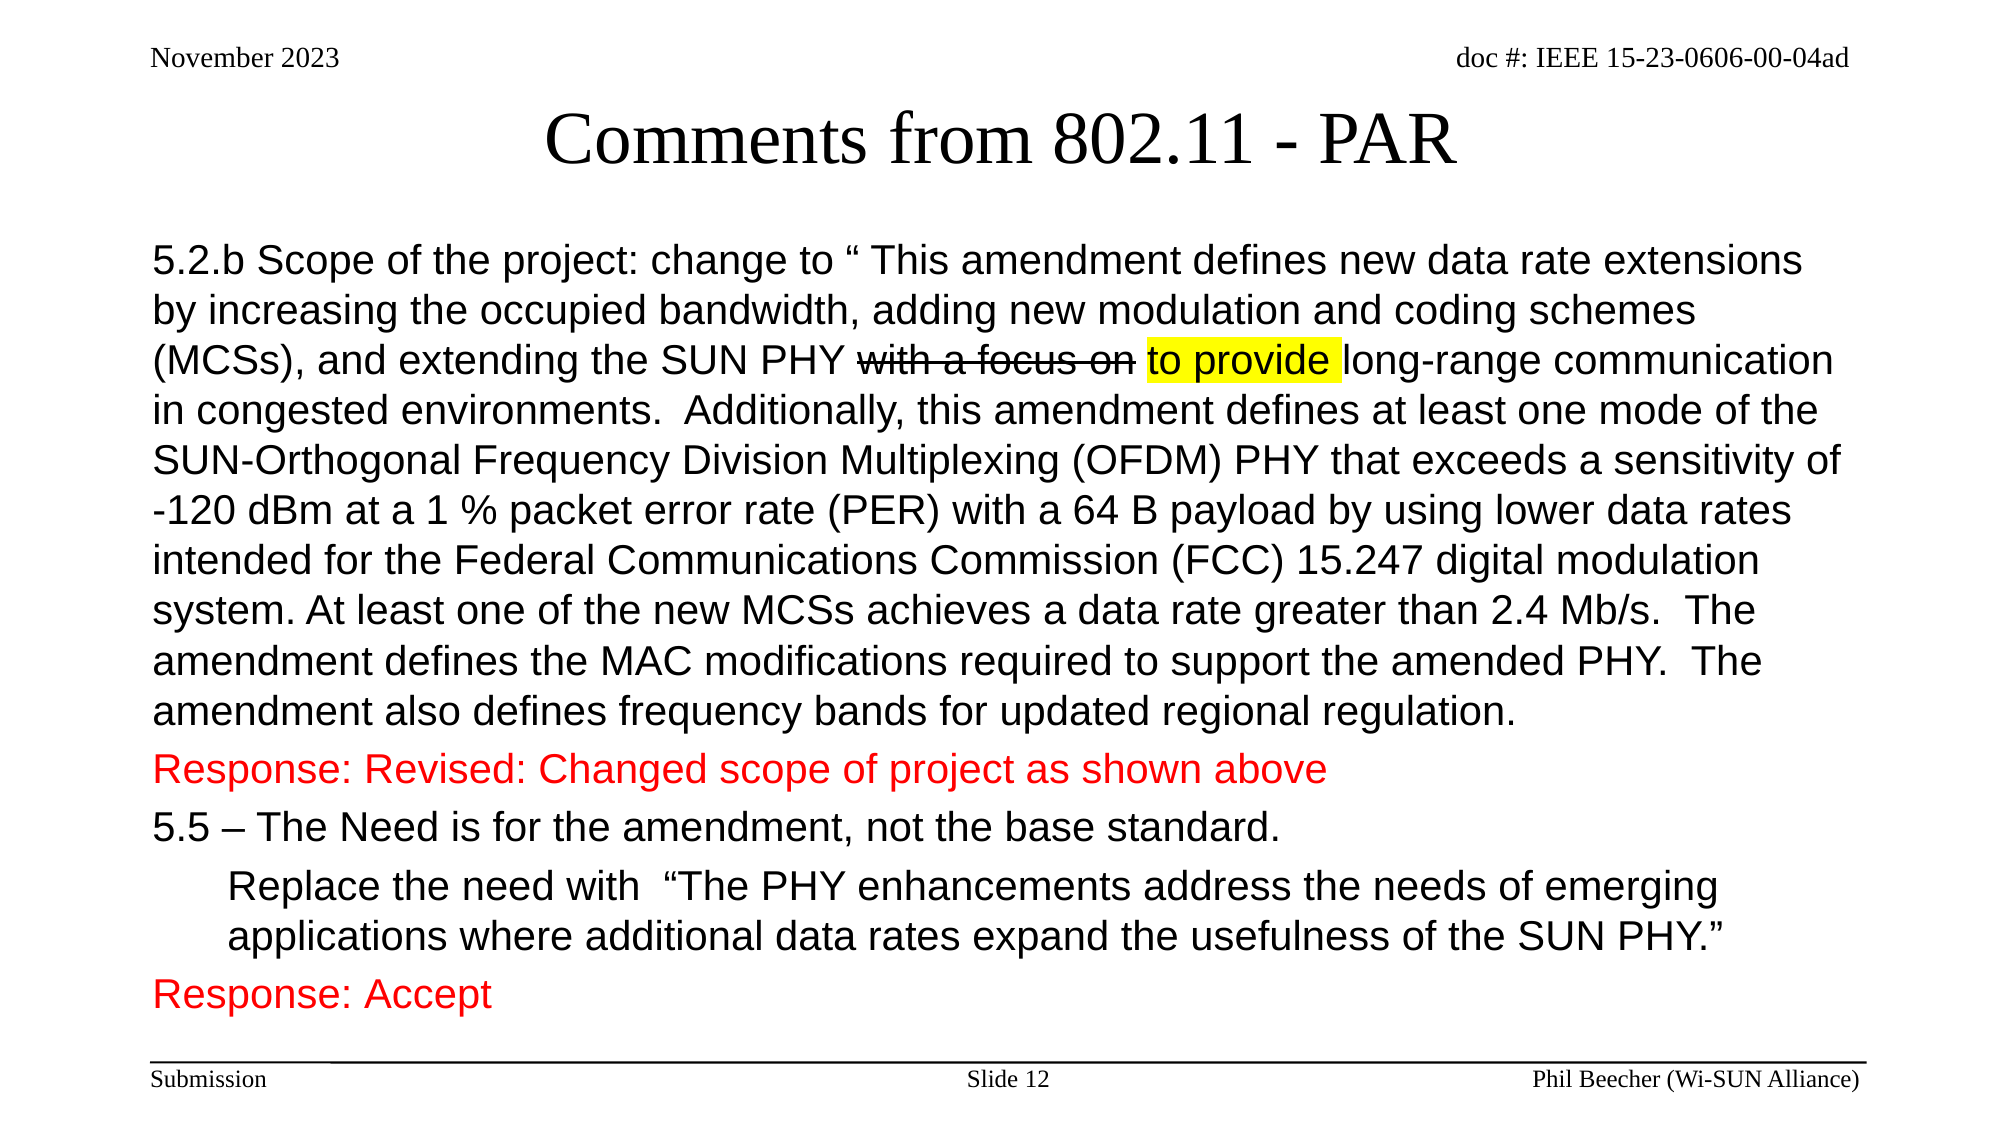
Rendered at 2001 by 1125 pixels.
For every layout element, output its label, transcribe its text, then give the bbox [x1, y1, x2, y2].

footer Phil Beecher (Wi-SUN Alliance) [1362, 1062, 1875, 1093]
title Comments from 802.11 - PAR [138, 75, 1864, 192]
list 5.2.b Scope of the project: change to “ This amendment defines new data rate extensions by increasing the occupied bandwidth, adding new modulation and coding schemes (MCSs), and extending the SUN PHY with a focus on to provide long-range communication in congested environments. Additionally, this amendment defines at least one mode of the SUN-Orthogonal Frequency Division Multiplexing (OFDM) PHY that exceeds a sensitivity of -120 dBm at a 1 % packet error rate (PER) with a 64 B payload by using lower data rates intended for the Federal Communications Commission (FCC) 15.247 digital modulation system. At least one of the new MCSs achieves a data rate greater than 2.4 Mb/s. The amendment defines the MAC modifications required to support the amended PHY. The amendment also defines frequency bands for updated regional regulation. Response: Revised: Changed scope of project as shown above 5.5 – The Need is for the amendment, not the base standard. Replace the need with “The PHY enhancements address the needs of emerging applications where additional data rates expand the usefulness of the SUN PHY.” Response: Accept [137, 224, 1863, 1098]
slide_number Slide 12 [964, 1061, 1053, 1093]
